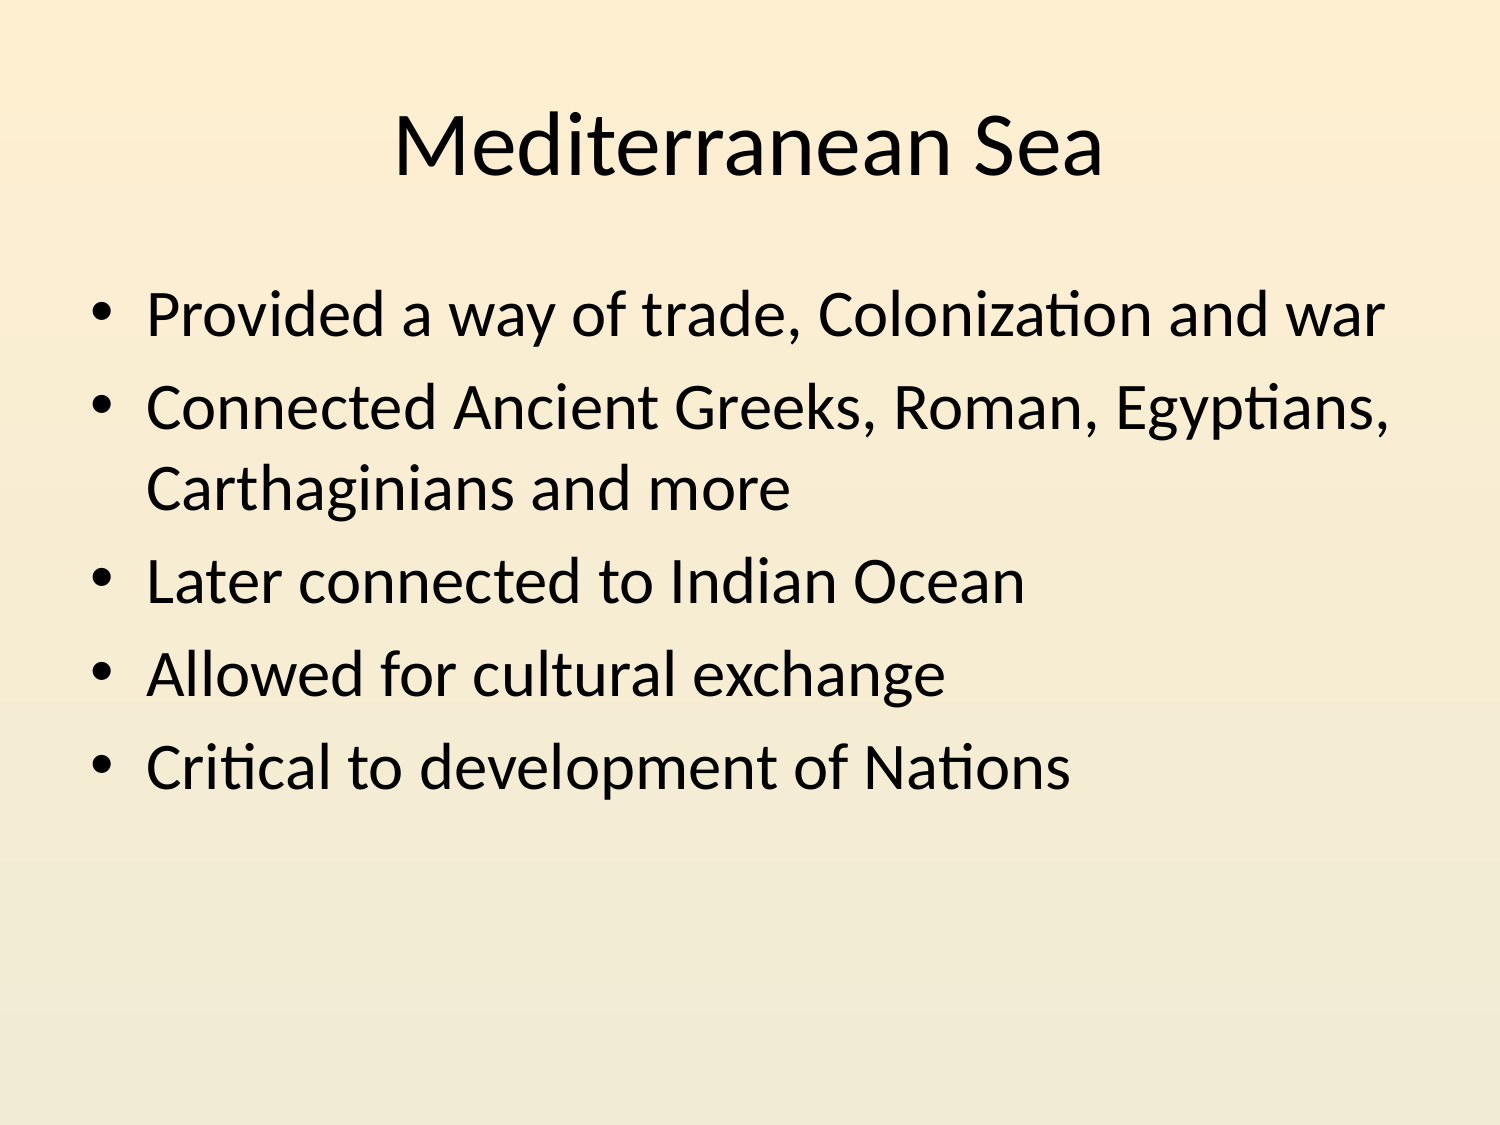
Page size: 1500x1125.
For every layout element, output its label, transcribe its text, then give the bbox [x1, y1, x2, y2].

title Mediterranean Sea [75, 45, 1425, 233]
list Provided a way of trade, Colonization and war Connected Ancient Greeks, Roman, Egyptians, Carthaginians and more Later connected to Indian Ocean Allowed for cultural exchange Critical to development of Nations [75, 262, 1425, 1005]
